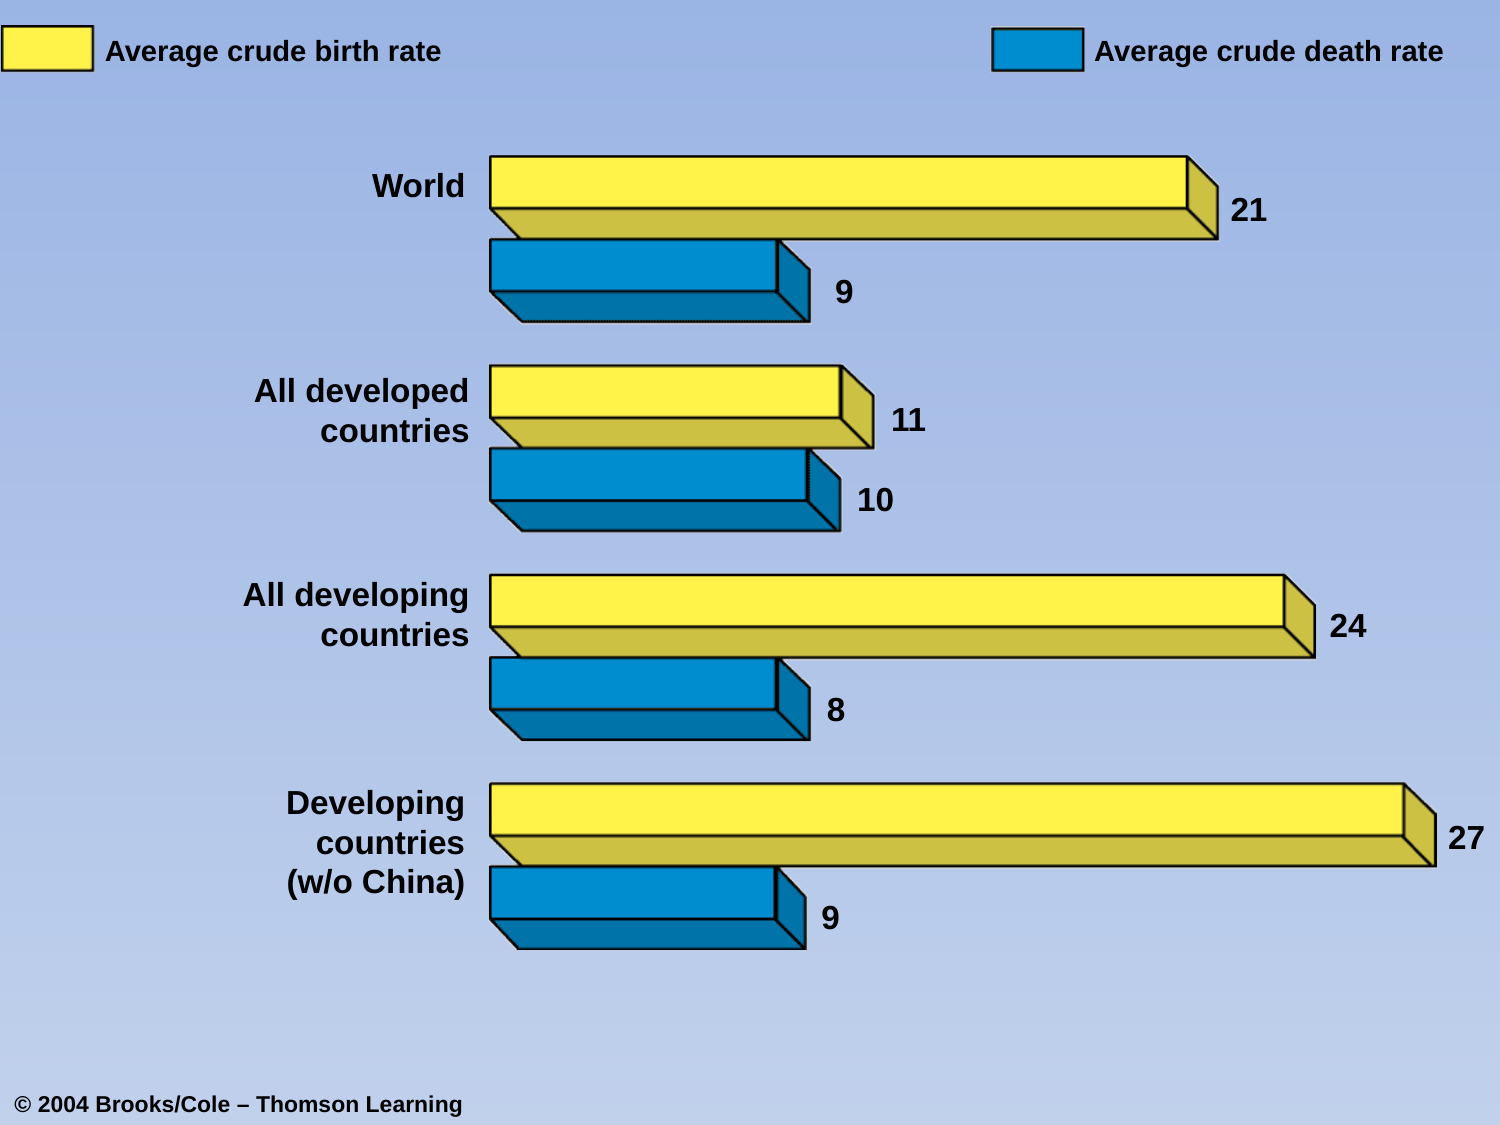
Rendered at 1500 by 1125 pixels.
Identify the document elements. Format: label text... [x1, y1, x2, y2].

picture [1, 25, 1438, 950]
text_box 27 [1442, 808, 1500, 864]
text_box © 2004 Brooks/Cole – Thomson Learning [0, 1082, 478, 1125]
text_box Average crude death rate [1431, 24, 1460, 75]
